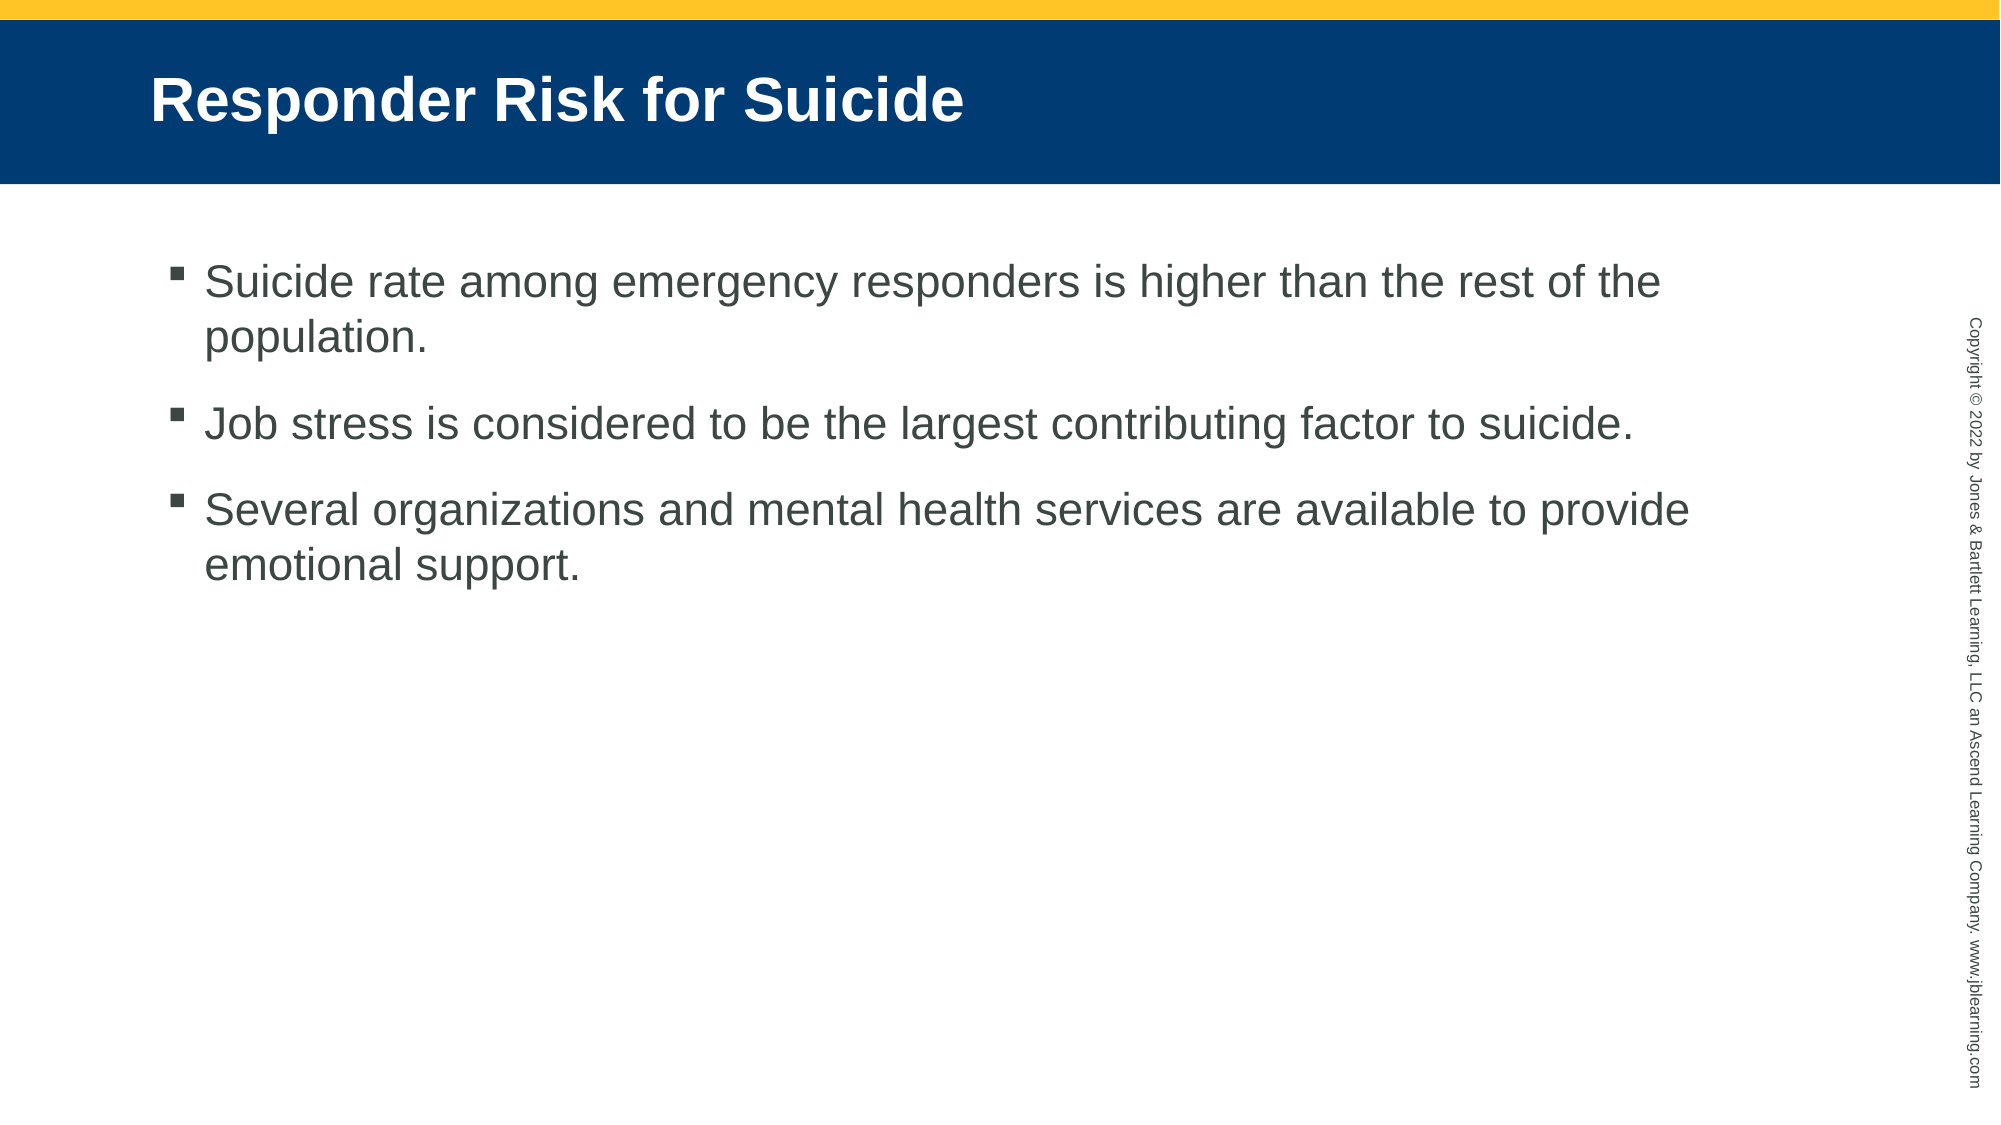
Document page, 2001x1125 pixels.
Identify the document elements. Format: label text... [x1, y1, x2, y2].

list Suicide rate among emergency responders is higher than the rest of the population. Job stress is considered to be the largest contributing factor to suicide. Several organizations and mental health services are available to provide emotional support. [151, 244, 1840, 1016]
title Responder Risk for Suicide [0, 19, 2000, 185]
